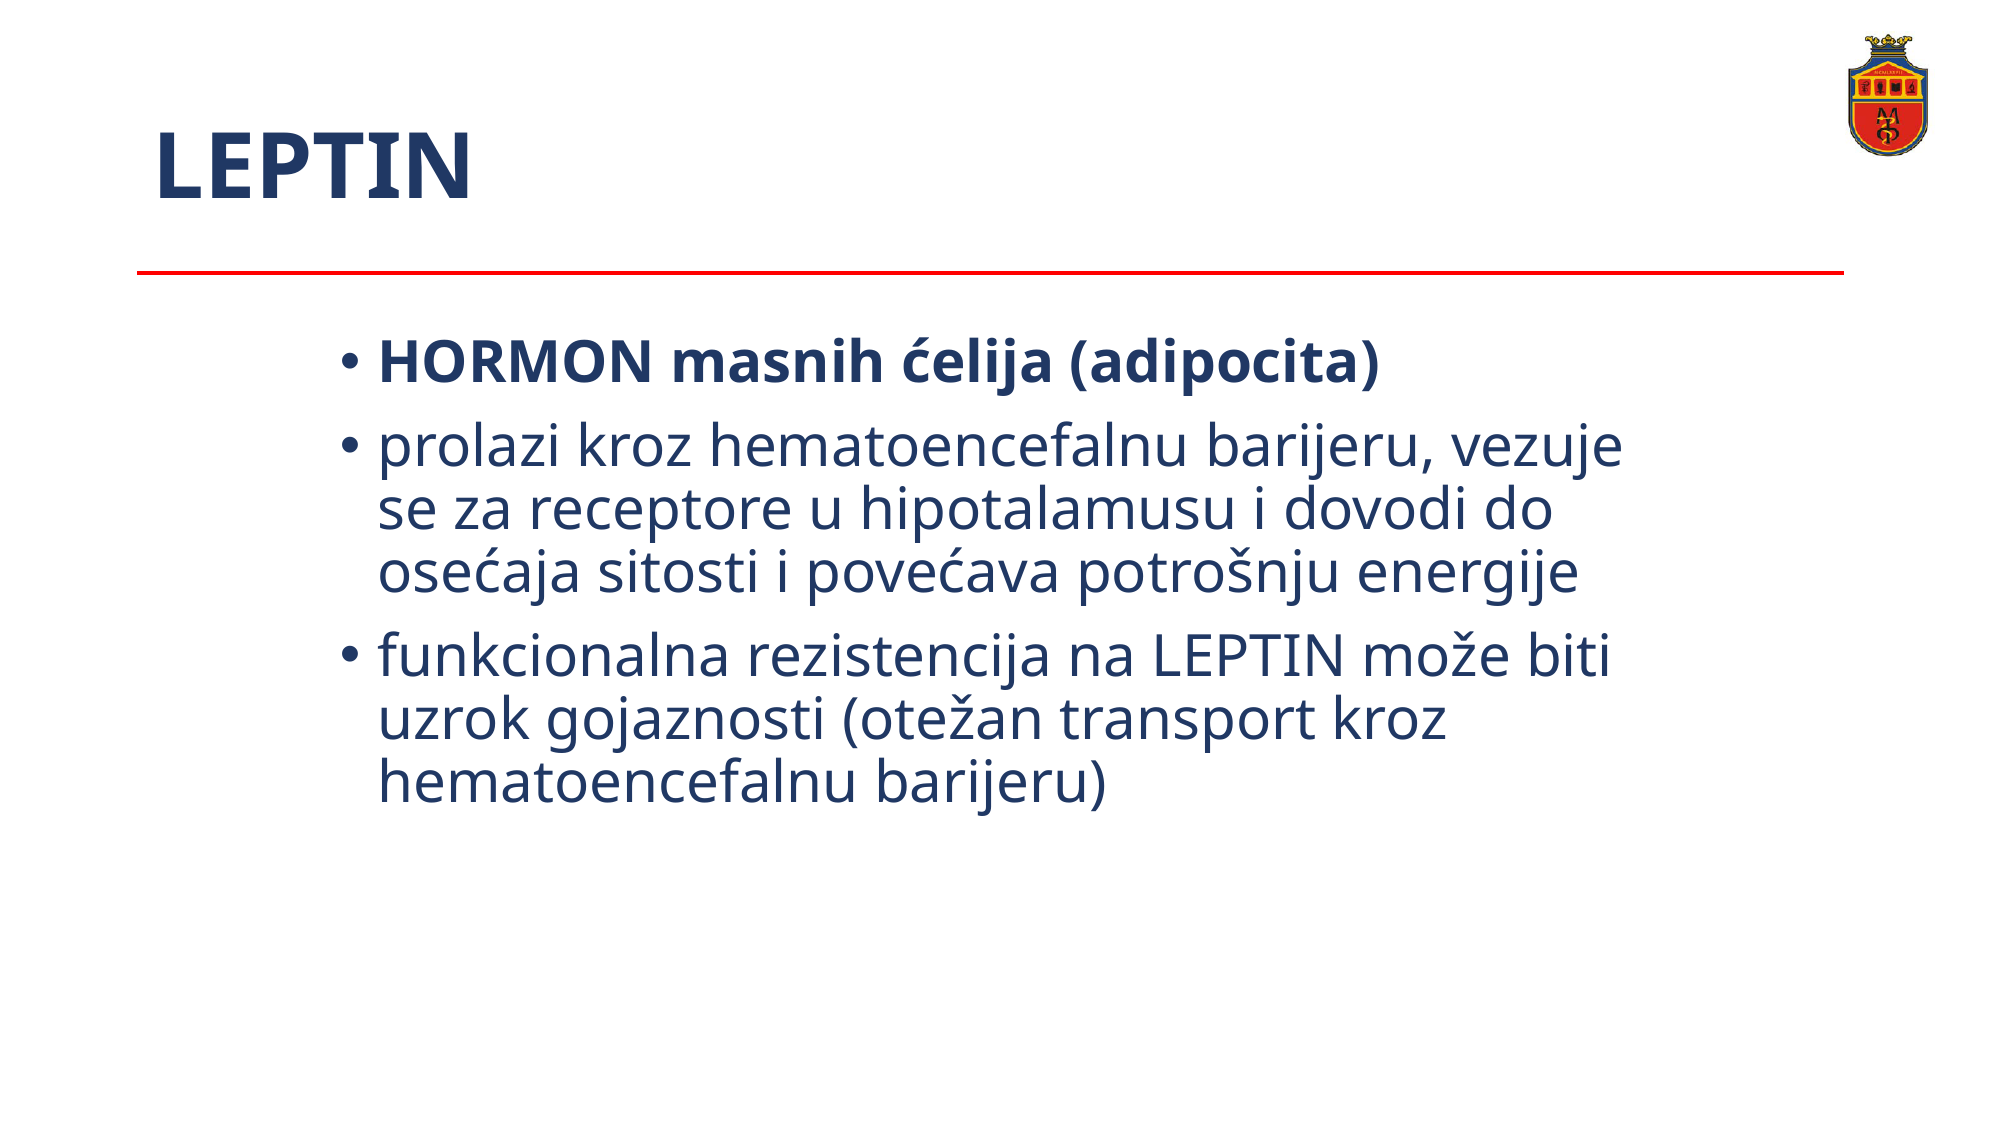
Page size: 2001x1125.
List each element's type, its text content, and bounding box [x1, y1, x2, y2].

picture [1794, 16, 1969, 189]
title LEPTIN [137, 59, 1863, 278]
list HORMON masnih ćelija (adipocita) prolazi kroz hematoencefalnu barijeru, vezuje se za receptore u hipotalamusu i dovodi do osećaja sitosti i povećava potrošnju energije funkcionalna rezistencija na LEPTIN može biti uzrok gojaznosti (otežan transport kroz hematoencefalnu barijeru) [324, 324, 1700, 1000]
